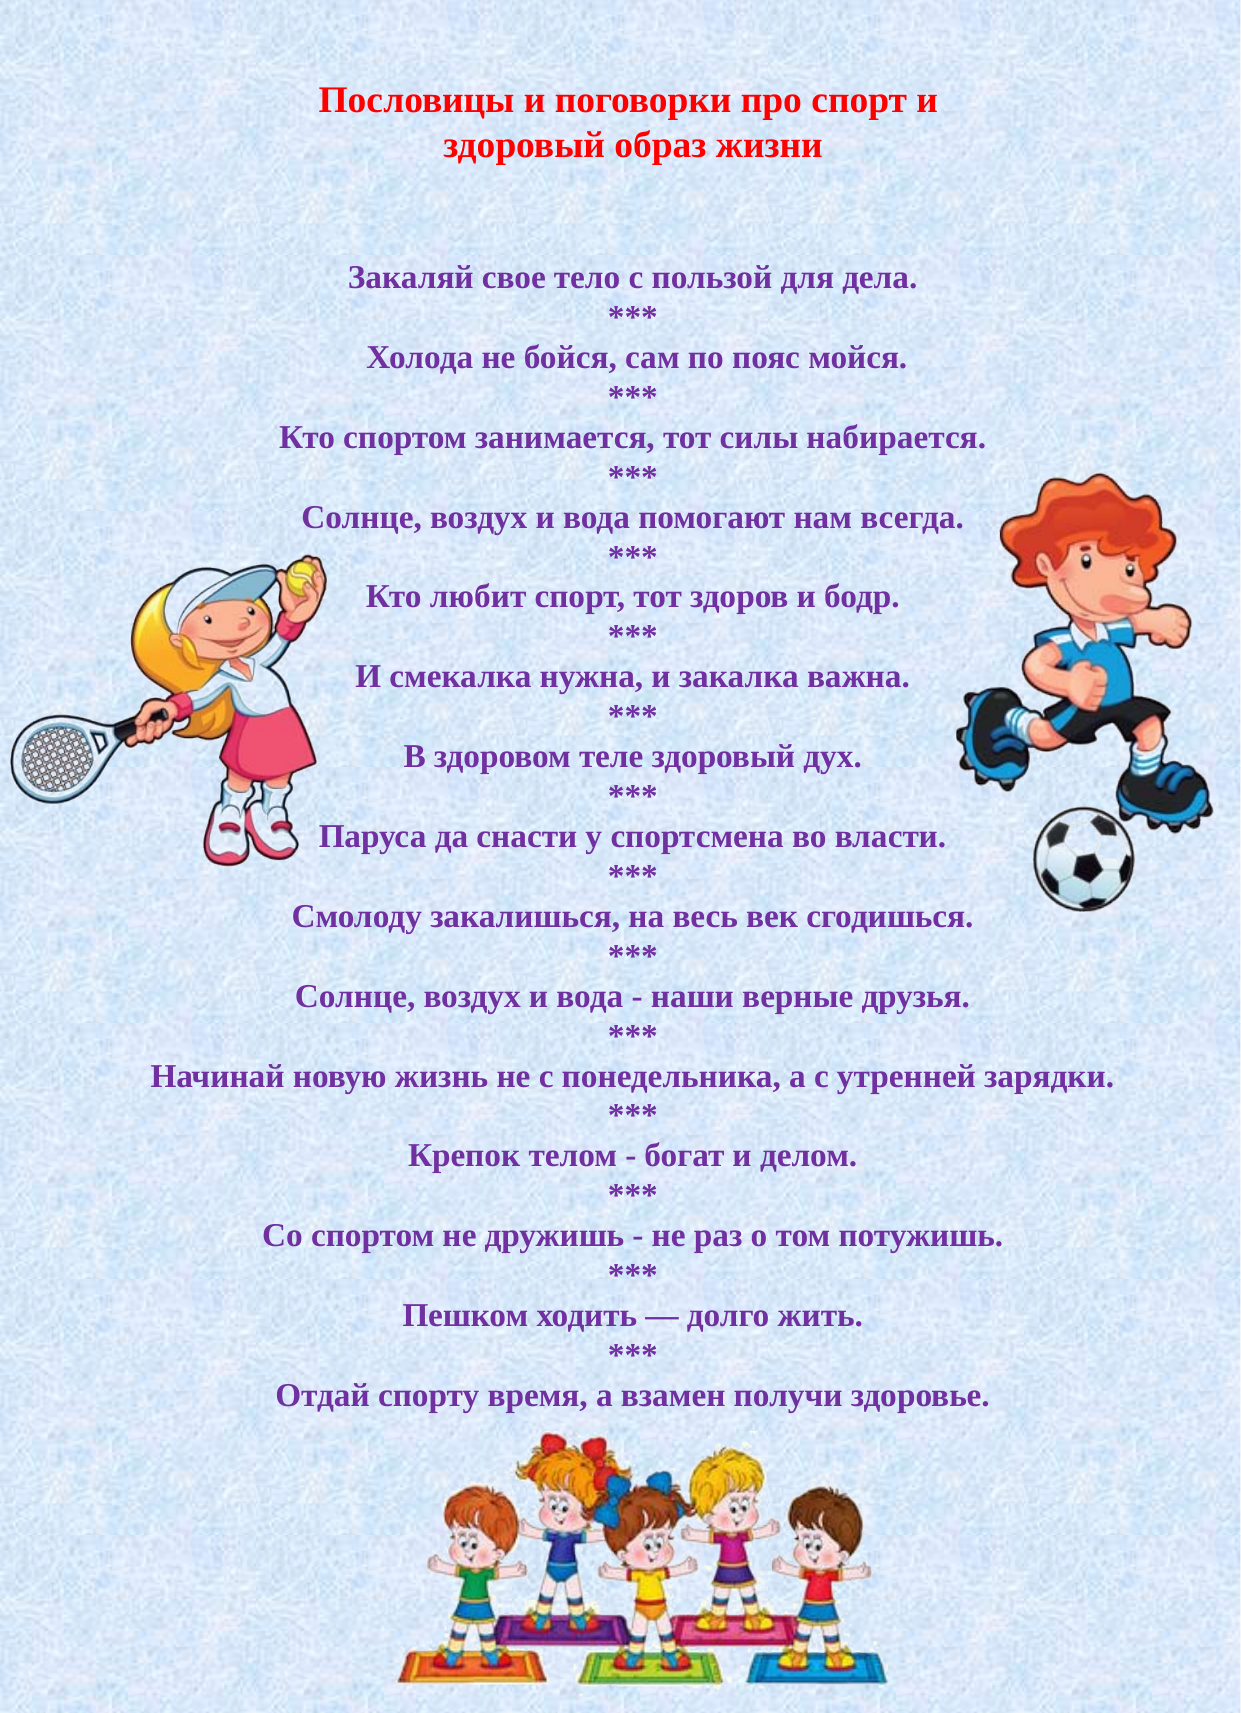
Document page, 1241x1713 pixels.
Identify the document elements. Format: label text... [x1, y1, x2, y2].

picture [0, 0, 1241, 1713]
text_box Пословицы и поговорки про спорт и здоровый образ жизни Закаляй свое тело с пользой для дела. *** Холода не бойся, сам по пояс мойся. *** Кто спортом занимается, тот силы набирается. *** Солнце, воздух и вода помогают нам всегда. *** Кто любит спорт, тот здоров и бодр. *** И смекалка нужна, и закалка важна. *** В здоровом теле здоровый дух. *** Паруса да снасти у спортсмена во власти. *** Смолоду закалишься, на весь век сгодишься. *** Солнце, воздух и вода - наши верные друзья. *** Начинай новую жизнь не с понедельника, а с утренней зарядки. *** Крепок телом - богат и делом. *** Со спортом не дружишь - не раз о том потужишь. *** Пешком ходить — долго жить. *** Отдай спорту время, а взамен получи здоровье. [77, 66, 1189, 1462]
